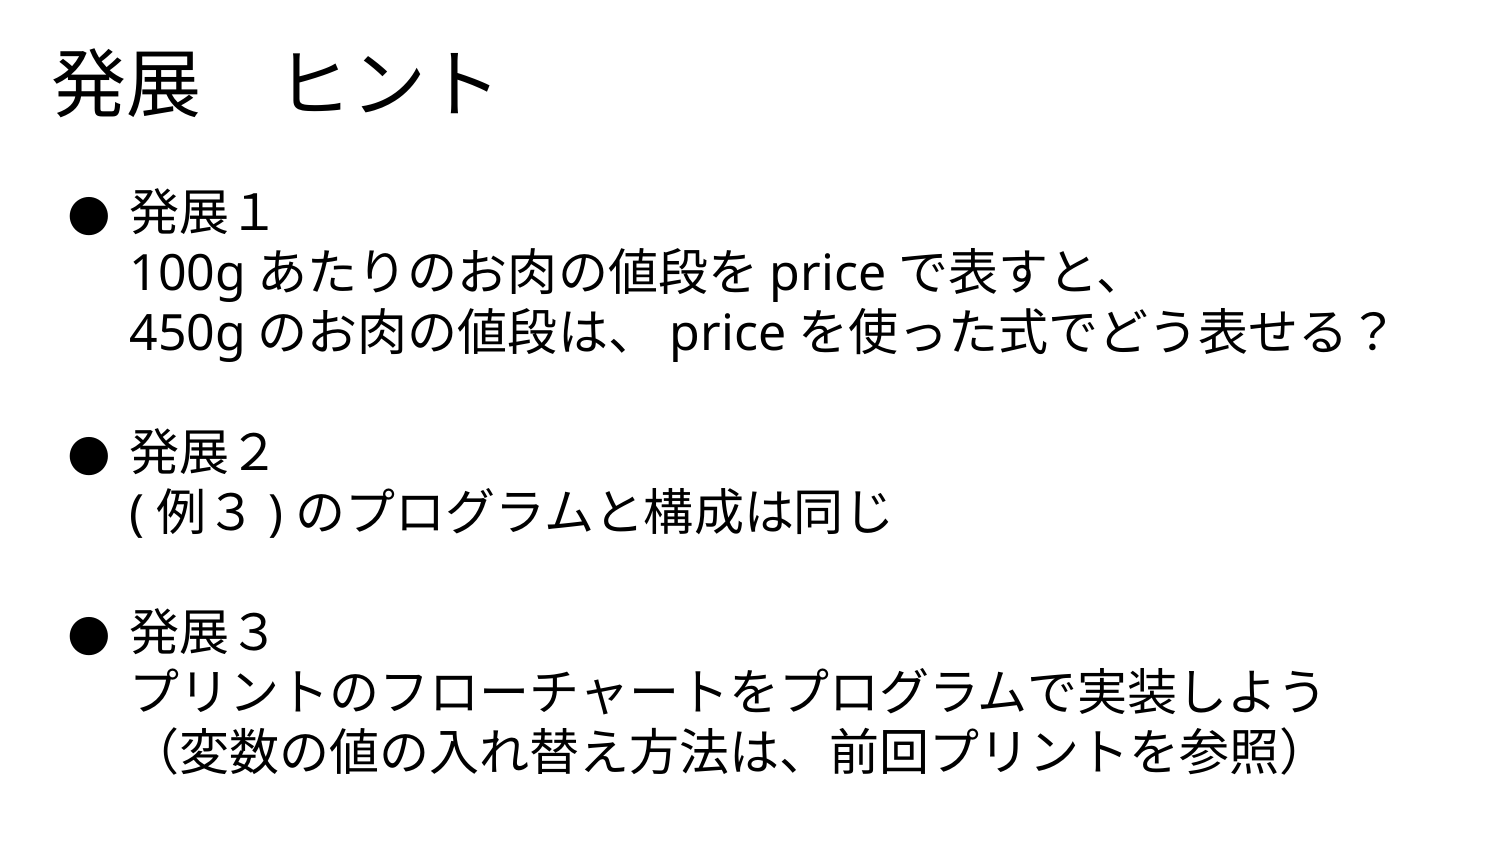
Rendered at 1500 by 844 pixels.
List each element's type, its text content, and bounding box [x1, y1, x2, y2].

text_box 発展１ 100gあたりのお肉の値段をpriceで表すと、 450gのお肉の値段は、priceを使った式でどう表せる？ 発展２ (例３)のプログラムと構成は同じ 発展３ プリントのフローチャートをプログラムで実装しよう （変数の値の入れ替え方法は、前回プリントを参照） [39, 164, 1478, 809]
title 発展 ヒント [36, 21, 1481, 131]
